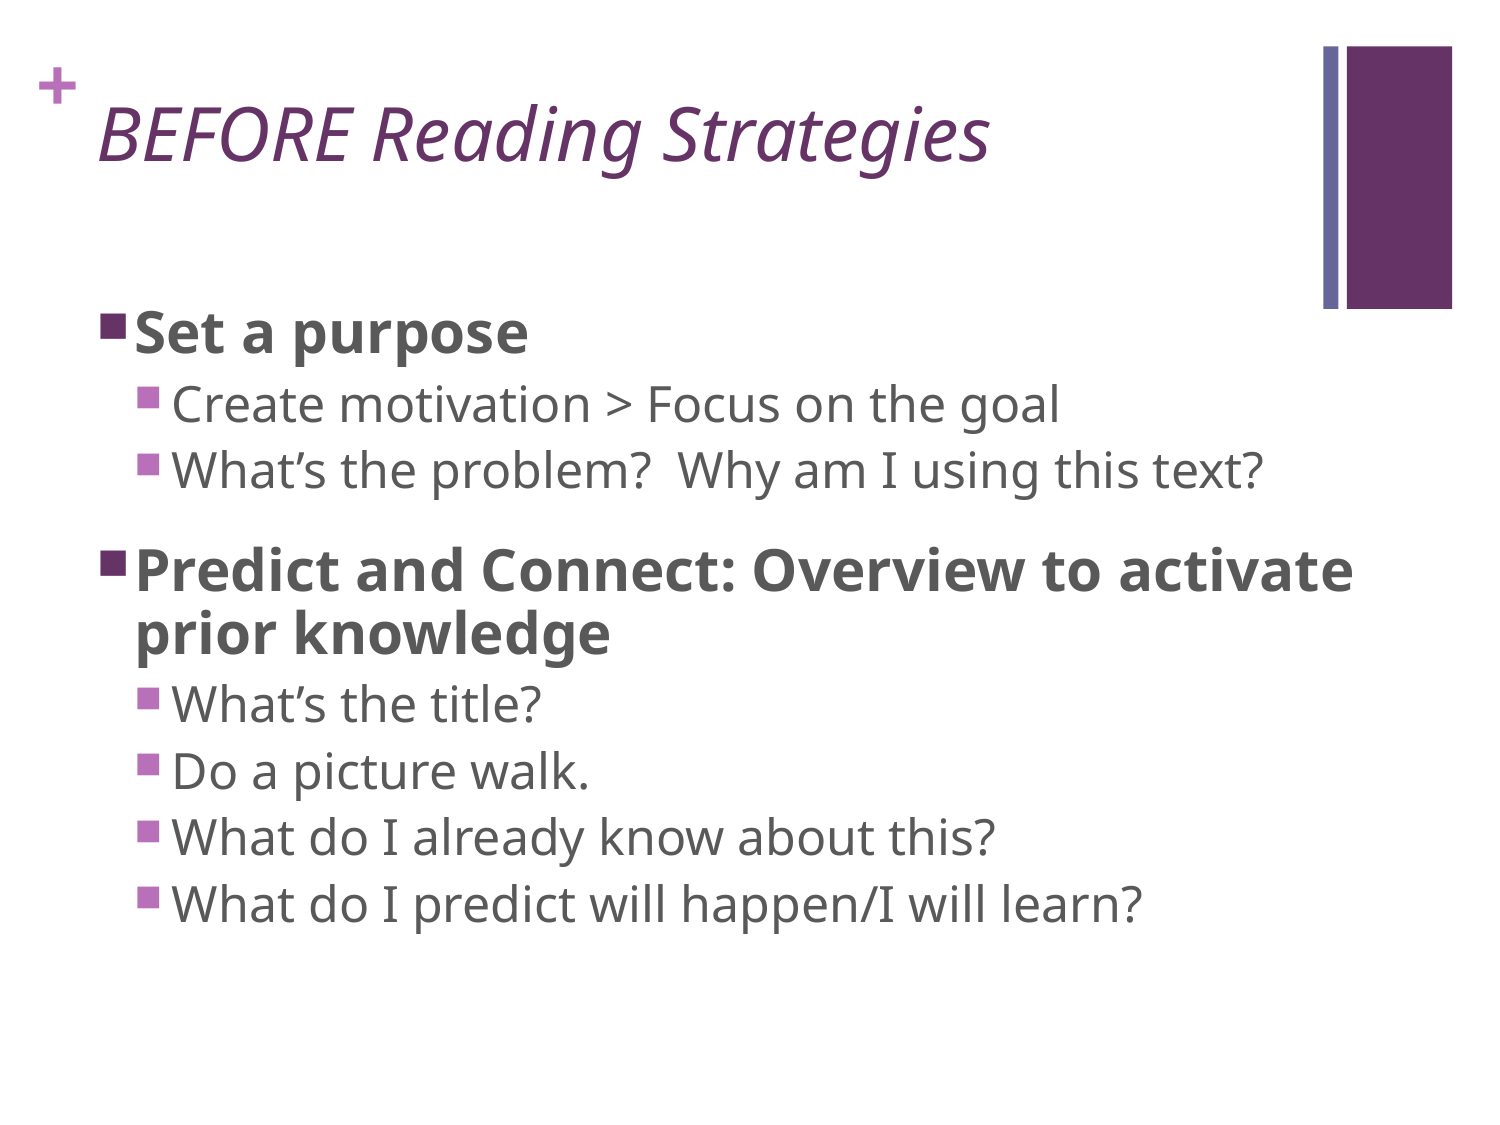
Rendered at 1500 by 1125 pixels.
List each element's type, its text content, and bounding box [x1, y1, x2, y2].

list Set a purpose Create motivation > Focus on the goal What’s the problem? Why am I using this text? Predict and Connect: Overview to activate prior knowledge What’s the title? Do a picture walk. What do I already know about this? What do I predict will happen/I will learn? [81, 296, 1406, 1125]
title BEFORE Reading Strategies [81, 79, 1322, 263]
